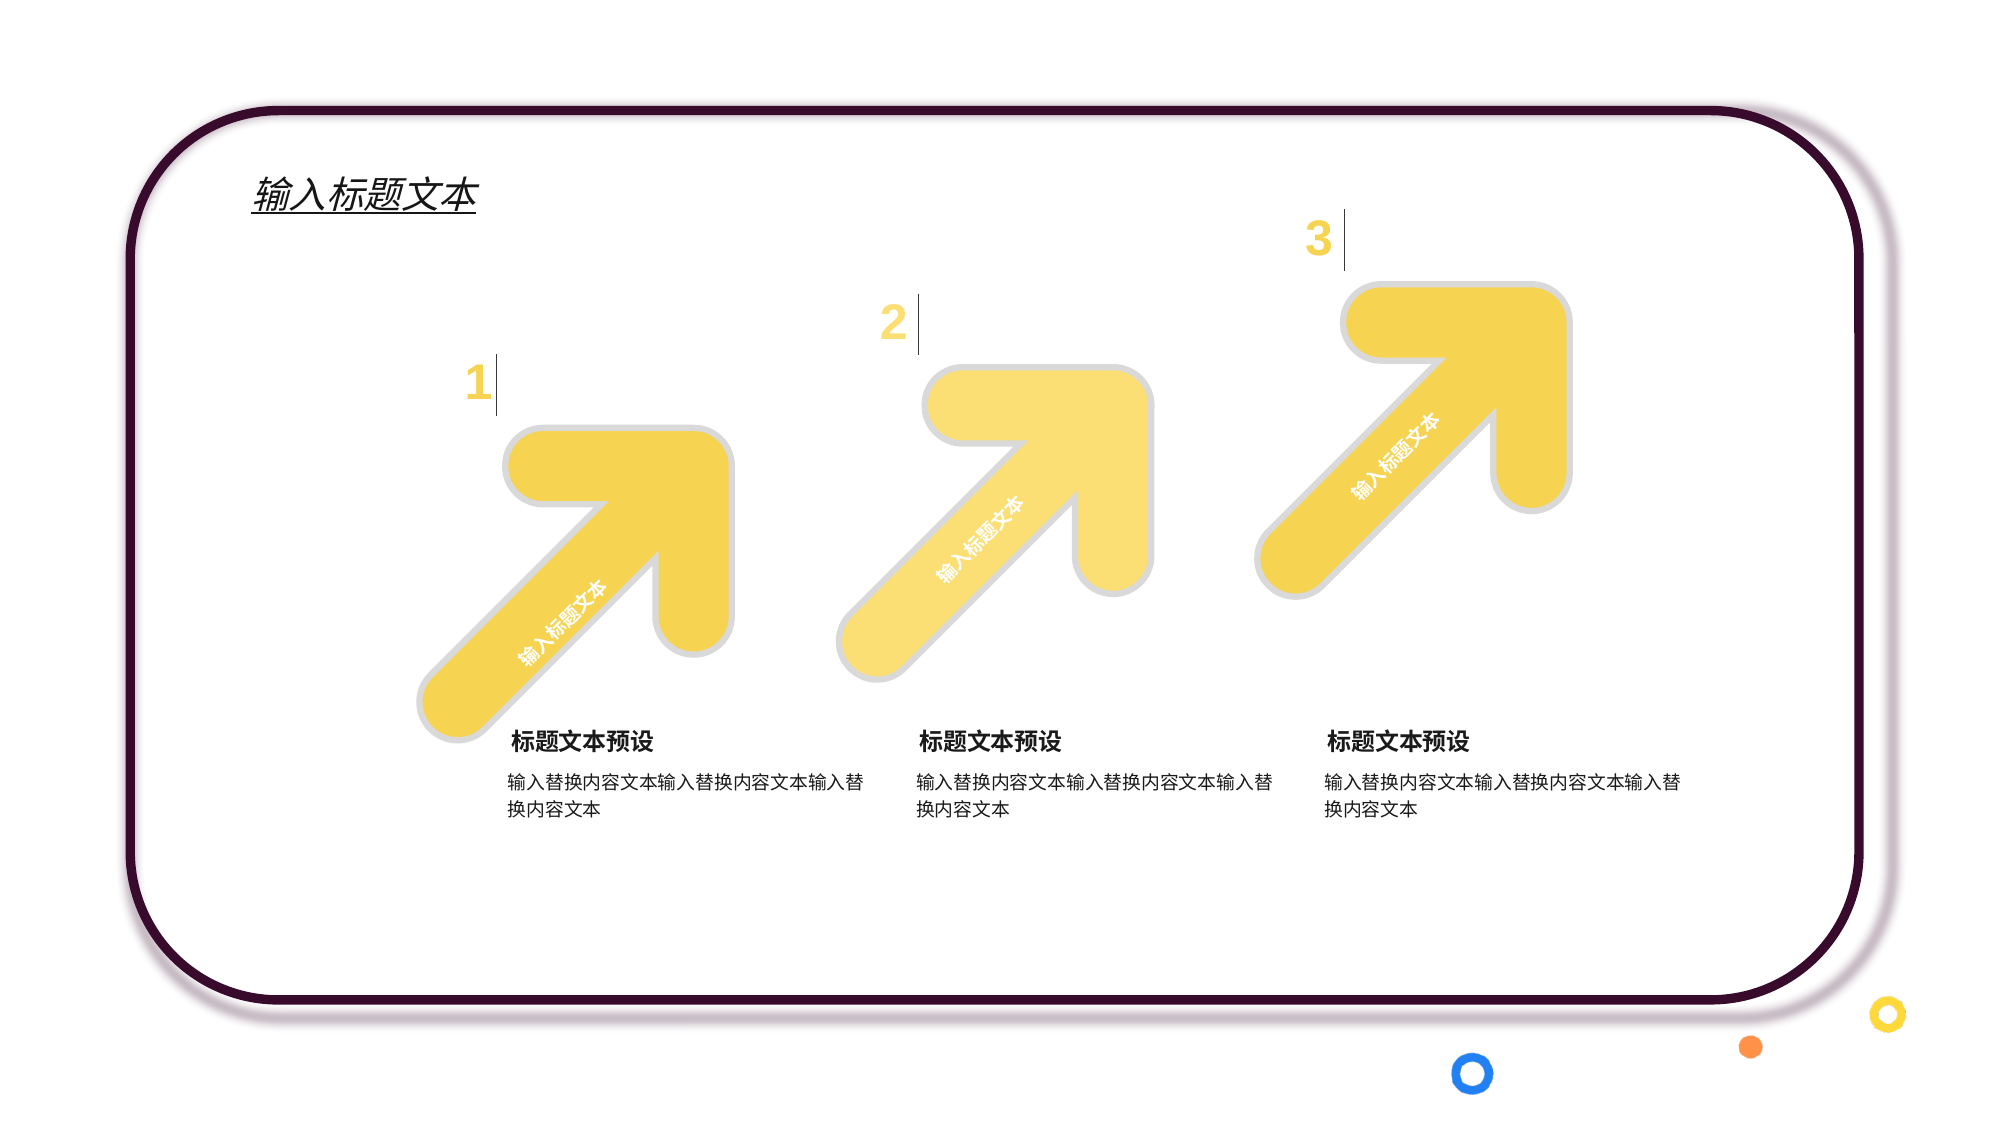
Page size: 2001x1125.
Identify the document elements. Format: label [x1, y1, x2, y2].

text_box [130, 110, 2000, 1125]
